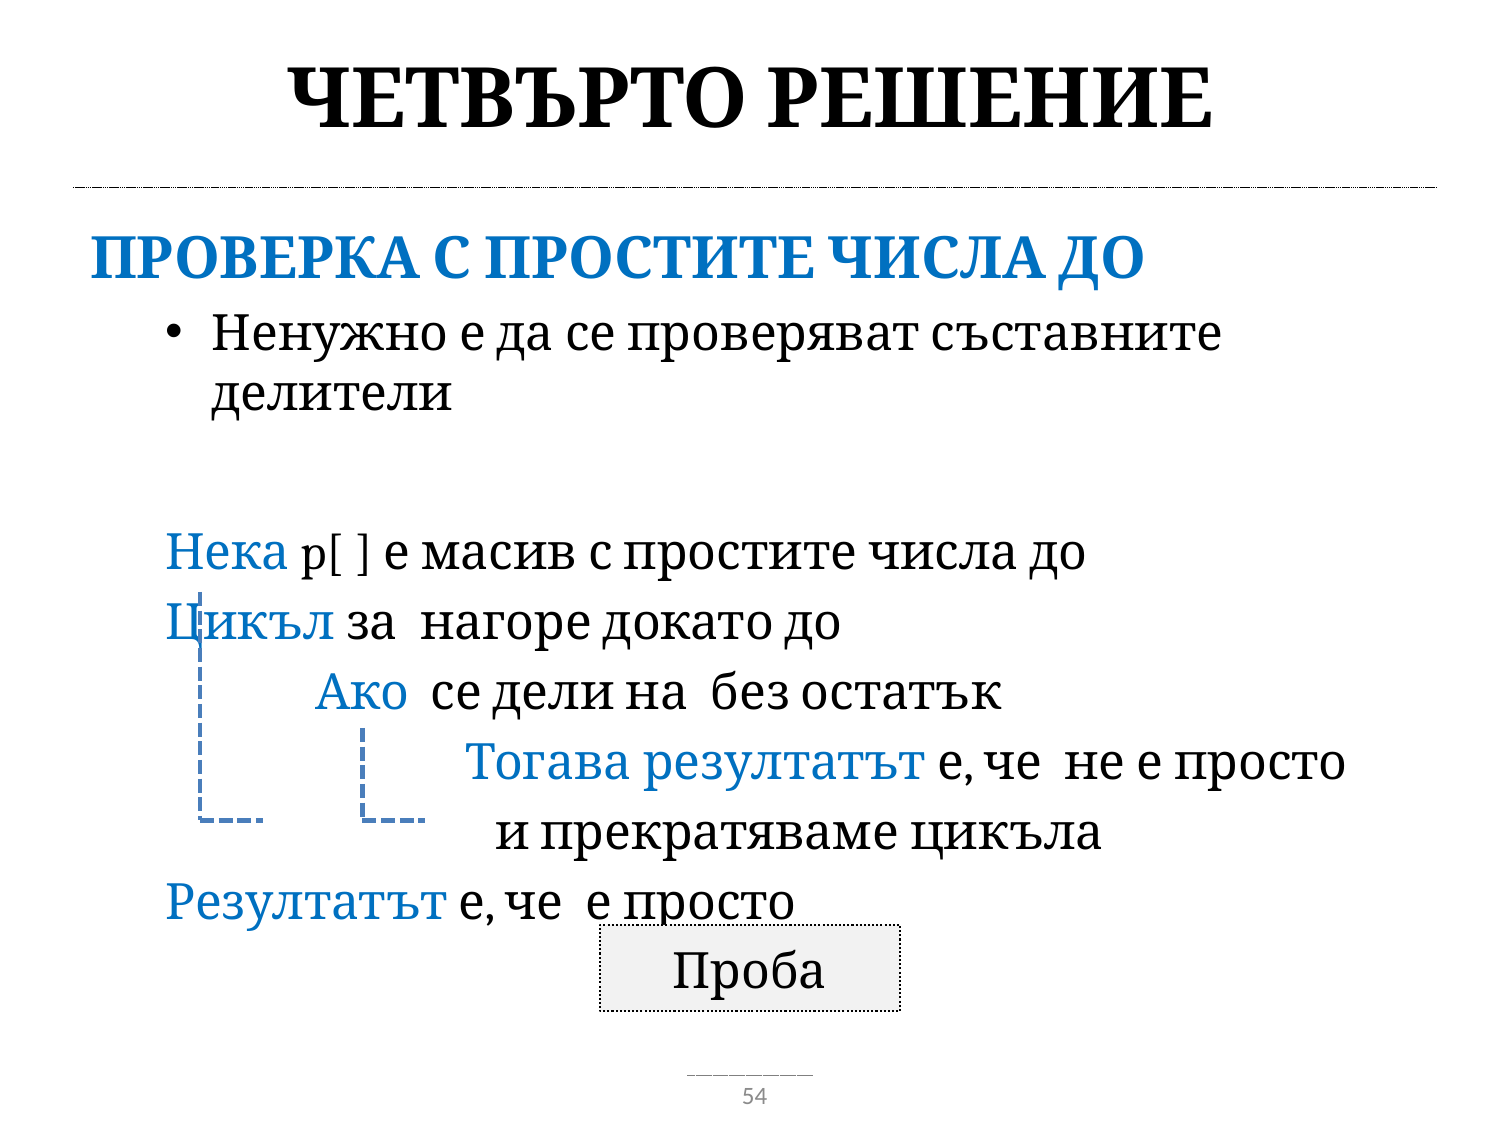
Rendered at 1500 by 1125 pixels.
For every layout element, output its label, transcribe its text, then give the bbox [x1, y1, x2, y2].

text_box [199, 591, 263, 821]
slide_number 54 [579, 1065, 930, 1125]
title Четвърто решение [0, 0, 1500, 188]
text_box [362, 727, 426, 821]
text_box Проба [598, 923, 902, 1013]
